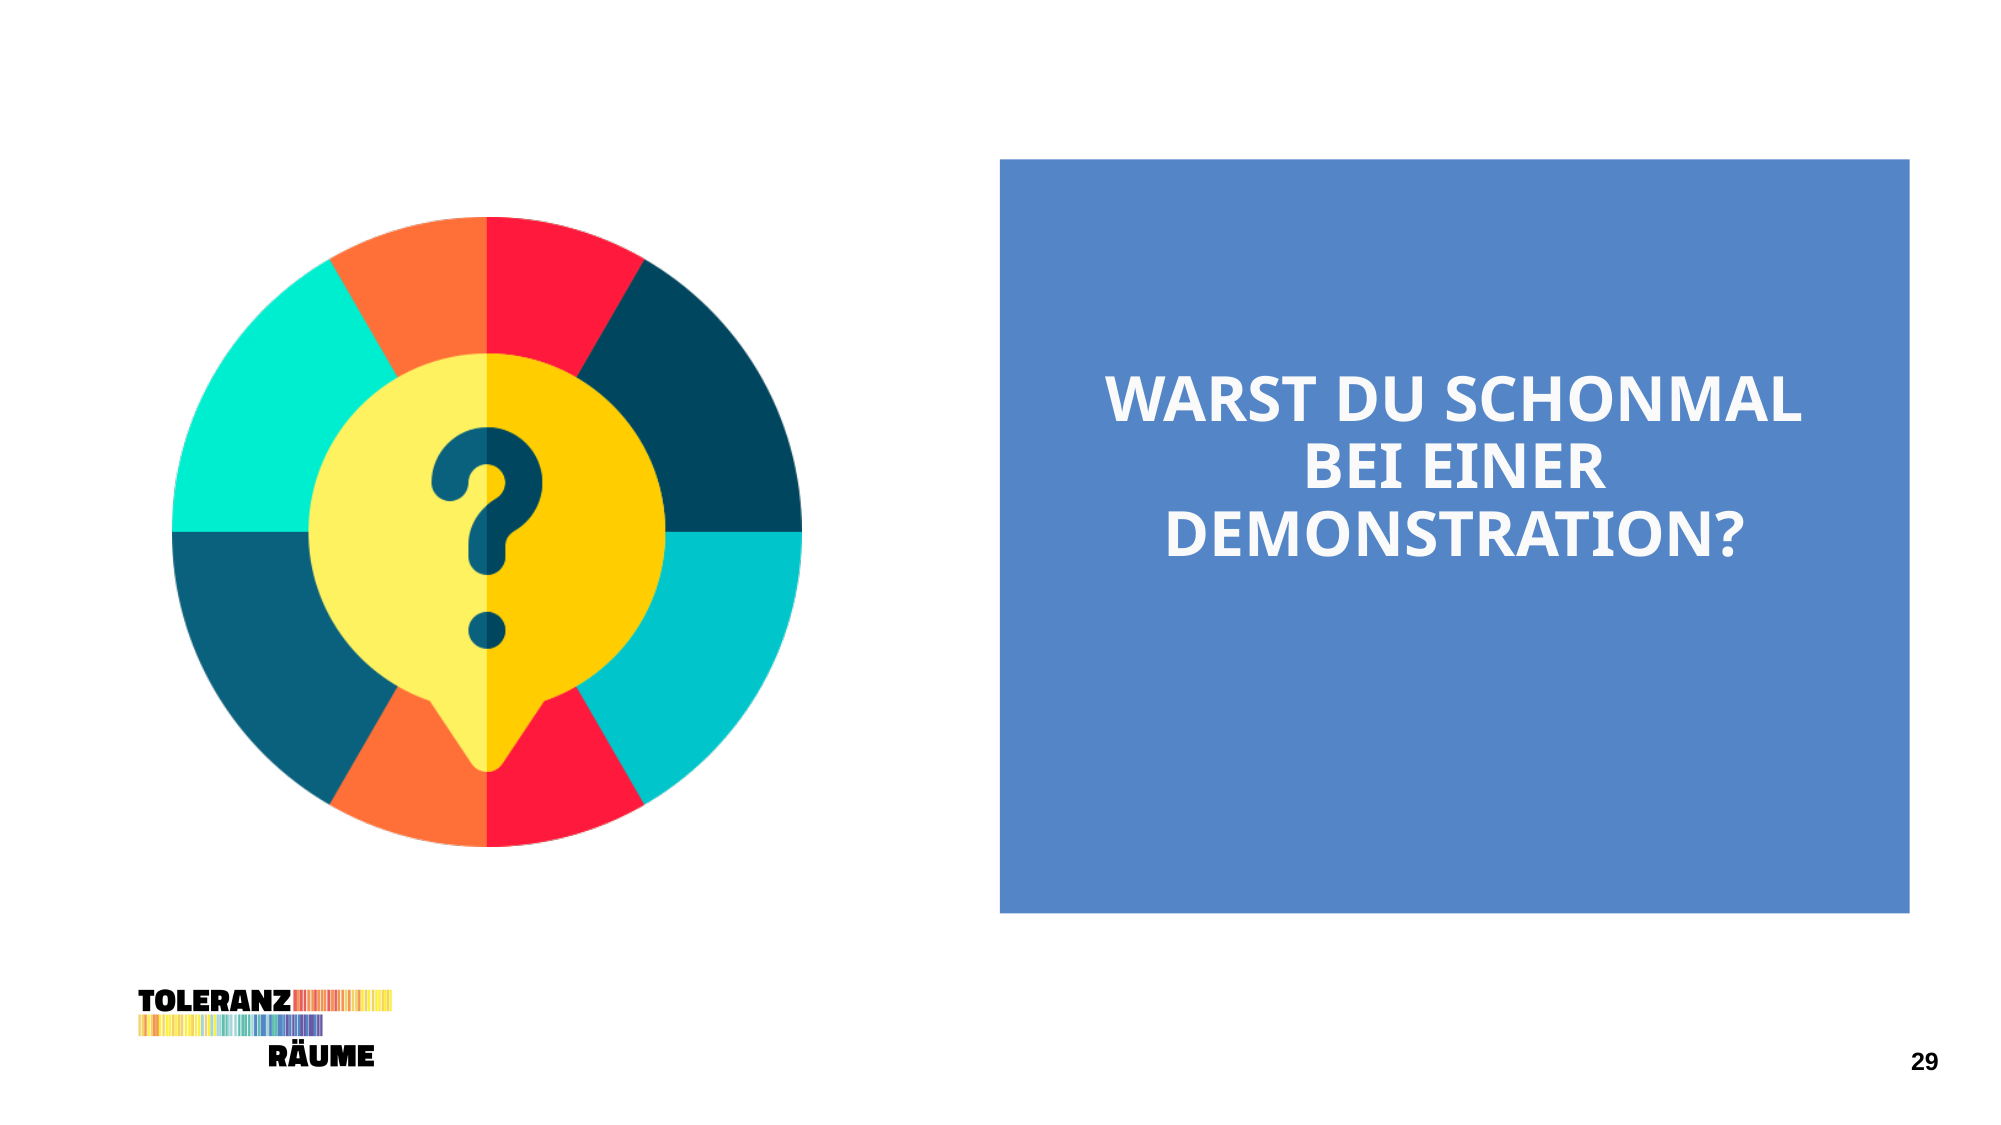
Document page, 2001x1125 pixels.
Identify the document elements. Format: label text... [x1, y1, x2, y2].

text_box [999, 158, 1911, 914]
picture [172, 217, 802, 847]
slide_number 29 [1846, 1034, 1940, 1076]
picture [137, 989, 393, 1067]
title Warst du schonmal bei einer Demonstration? [1048, 367, 1862, 953]
